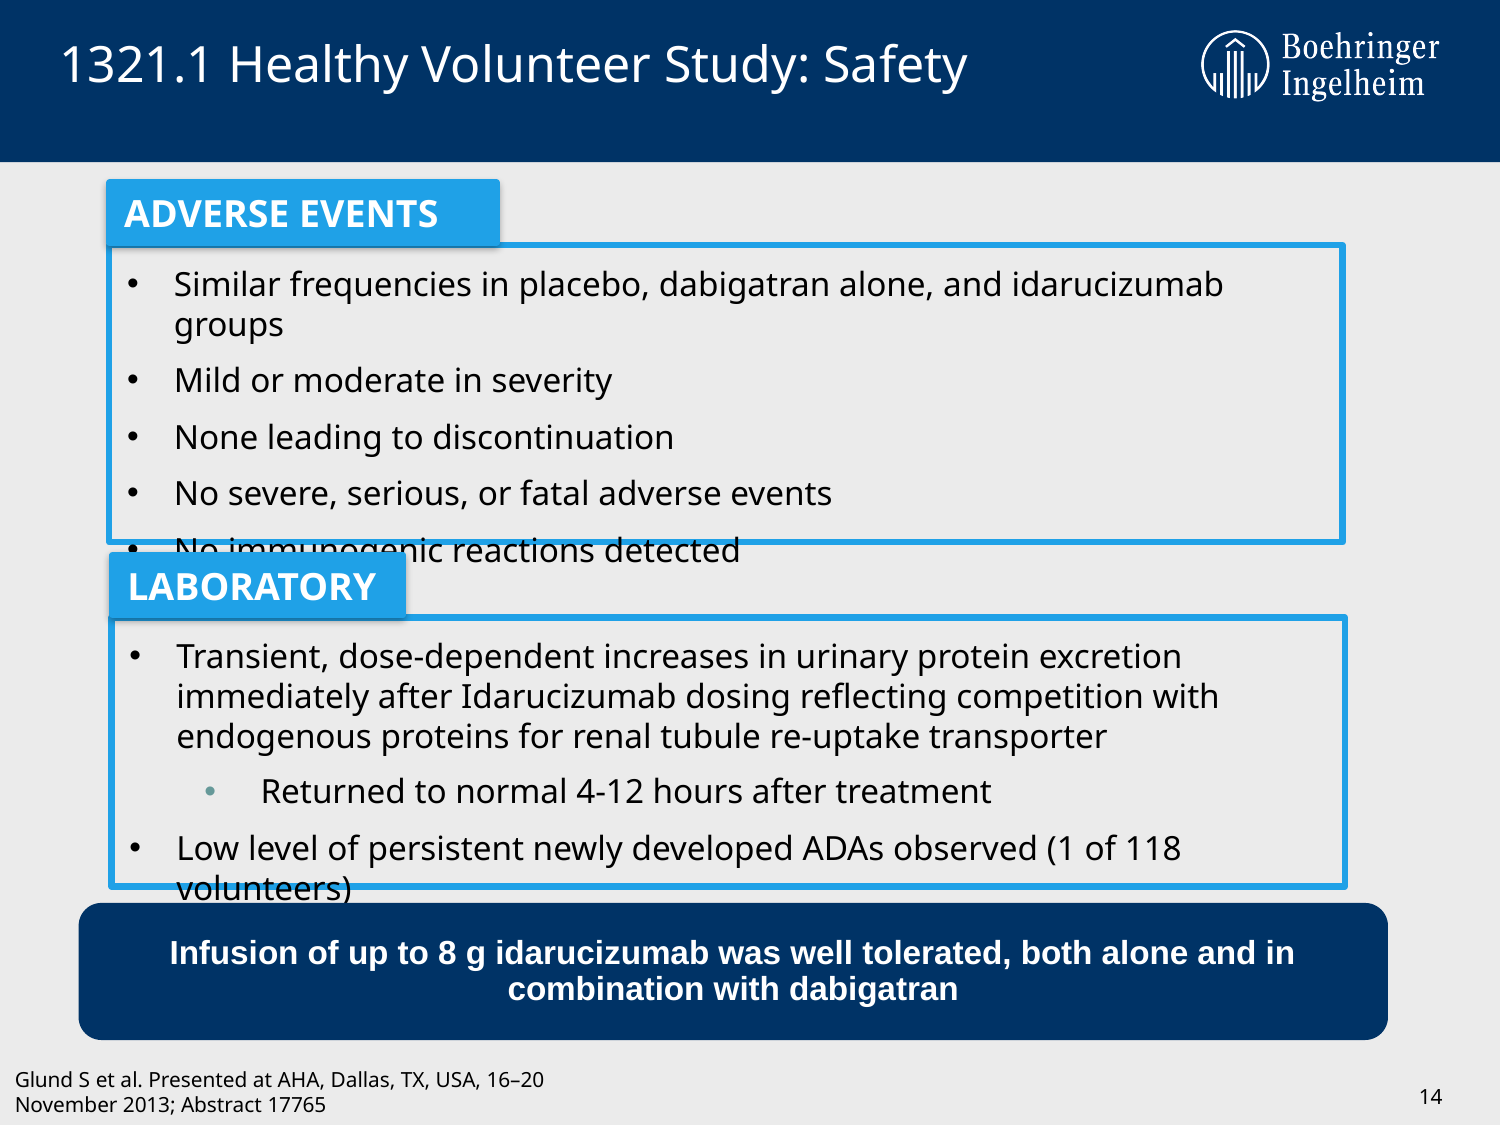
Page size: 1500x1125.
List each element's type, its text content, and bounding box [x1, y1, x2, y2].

text_box Glund S et al. Presented at AHA, Dallas, TX, USA, 16–20 November 2013; Abstract 17765 [0, 1059, 588, 1124]
title 1321.1 Healthy Volunteer Study: Safety [59, 32, 1179, 109]
text_box ADVERSE EVENTS [109, 182, 497, 244]
text_box Transient, dose-dependent increases in urinary protein excretion immediately after Idarucizumab dosing reflecting competition with endogenous proteins for renal tubule re-uptake transporter Returned to normal 4-12 hours after treatment Low level of persistent newly developed ADAs observed (1 of 118 volunteers) [111, 617, 1345, 887]
text_box LABORATORY [112, 554, 404, 616]
text_box Infusion of up to 8 g idarucizumab was well tolerated, both alone and in combination with dabigatran [76, 900, 1391, 1043]
text_box Similar frequencies in placebo, dabigatran alone, and idarucizumab groups Mild or moderate in severity None leading to discontinuation No severe, serious, or fatal adverse events No immunogenic reactions detected [109, 245, 1343, 543]
slide_number 14 [1294, 1082, 1443, 1113]
picture [1200, 29, 1441, 103]
